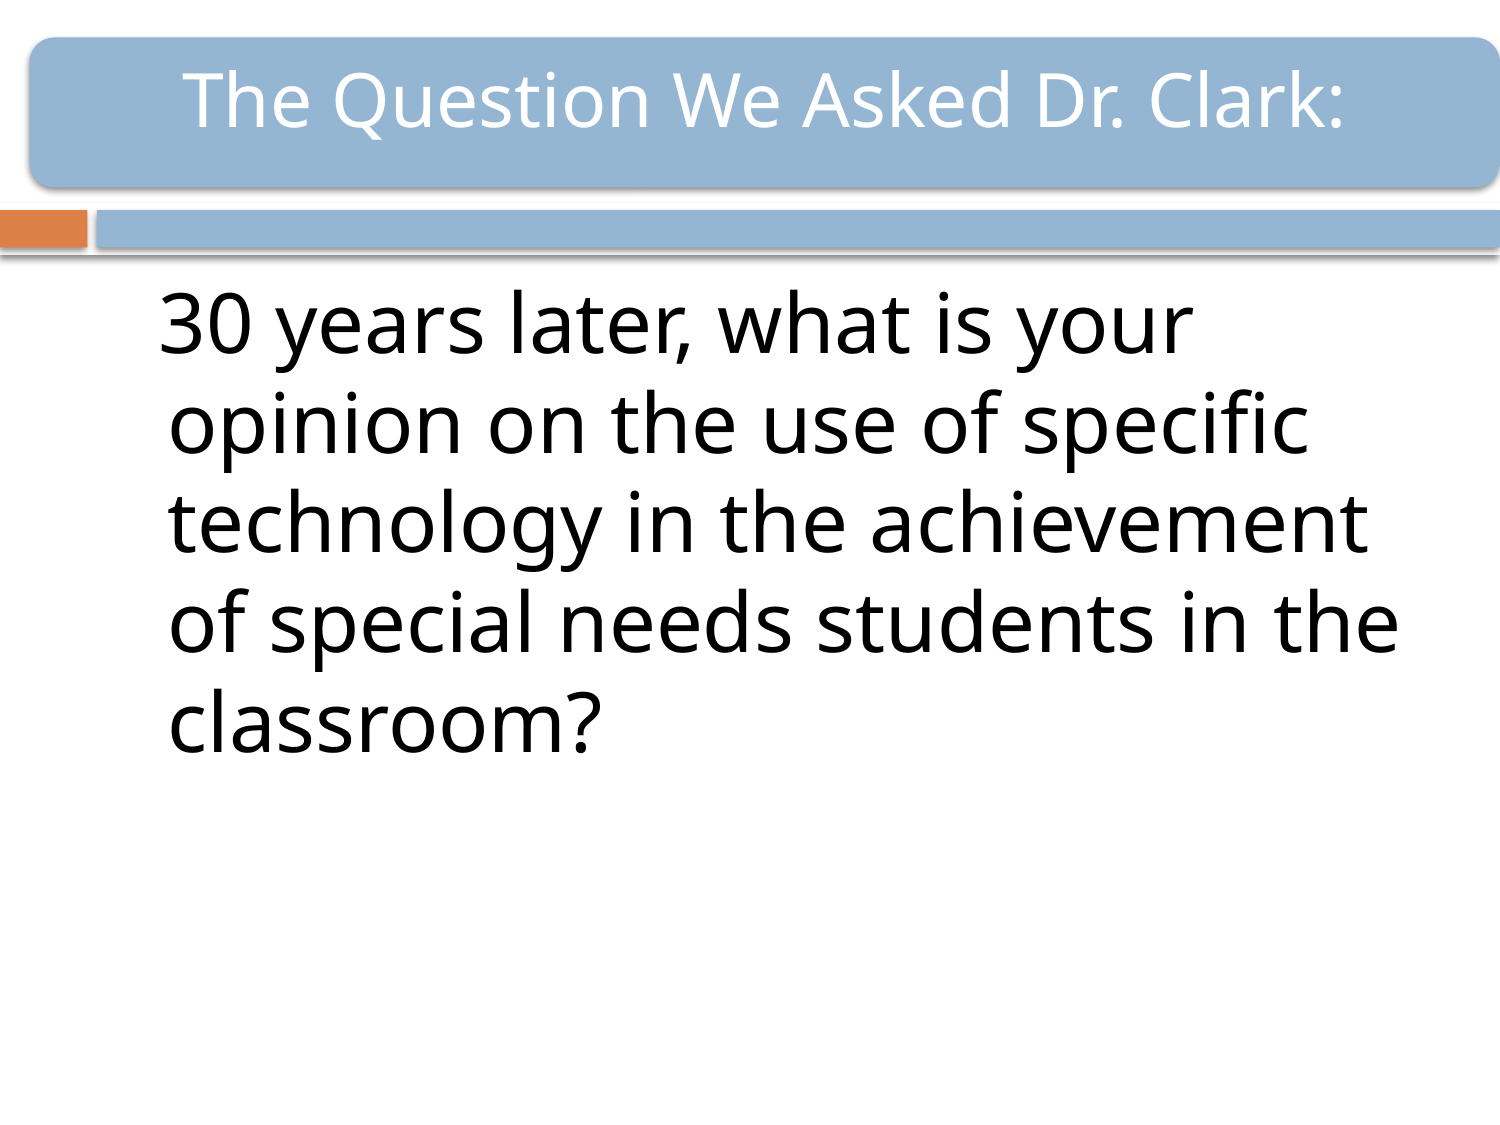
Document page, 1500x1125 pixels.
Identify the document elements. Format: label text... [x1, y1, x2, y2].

list 30 years later, what is your opinion on the use of specific technology in the achievement of special needs students in the classroom? [100, 262, 1438, 1000]
text_box The Question We Asked Dr. Clark: [29, 37, 1500, 188]
